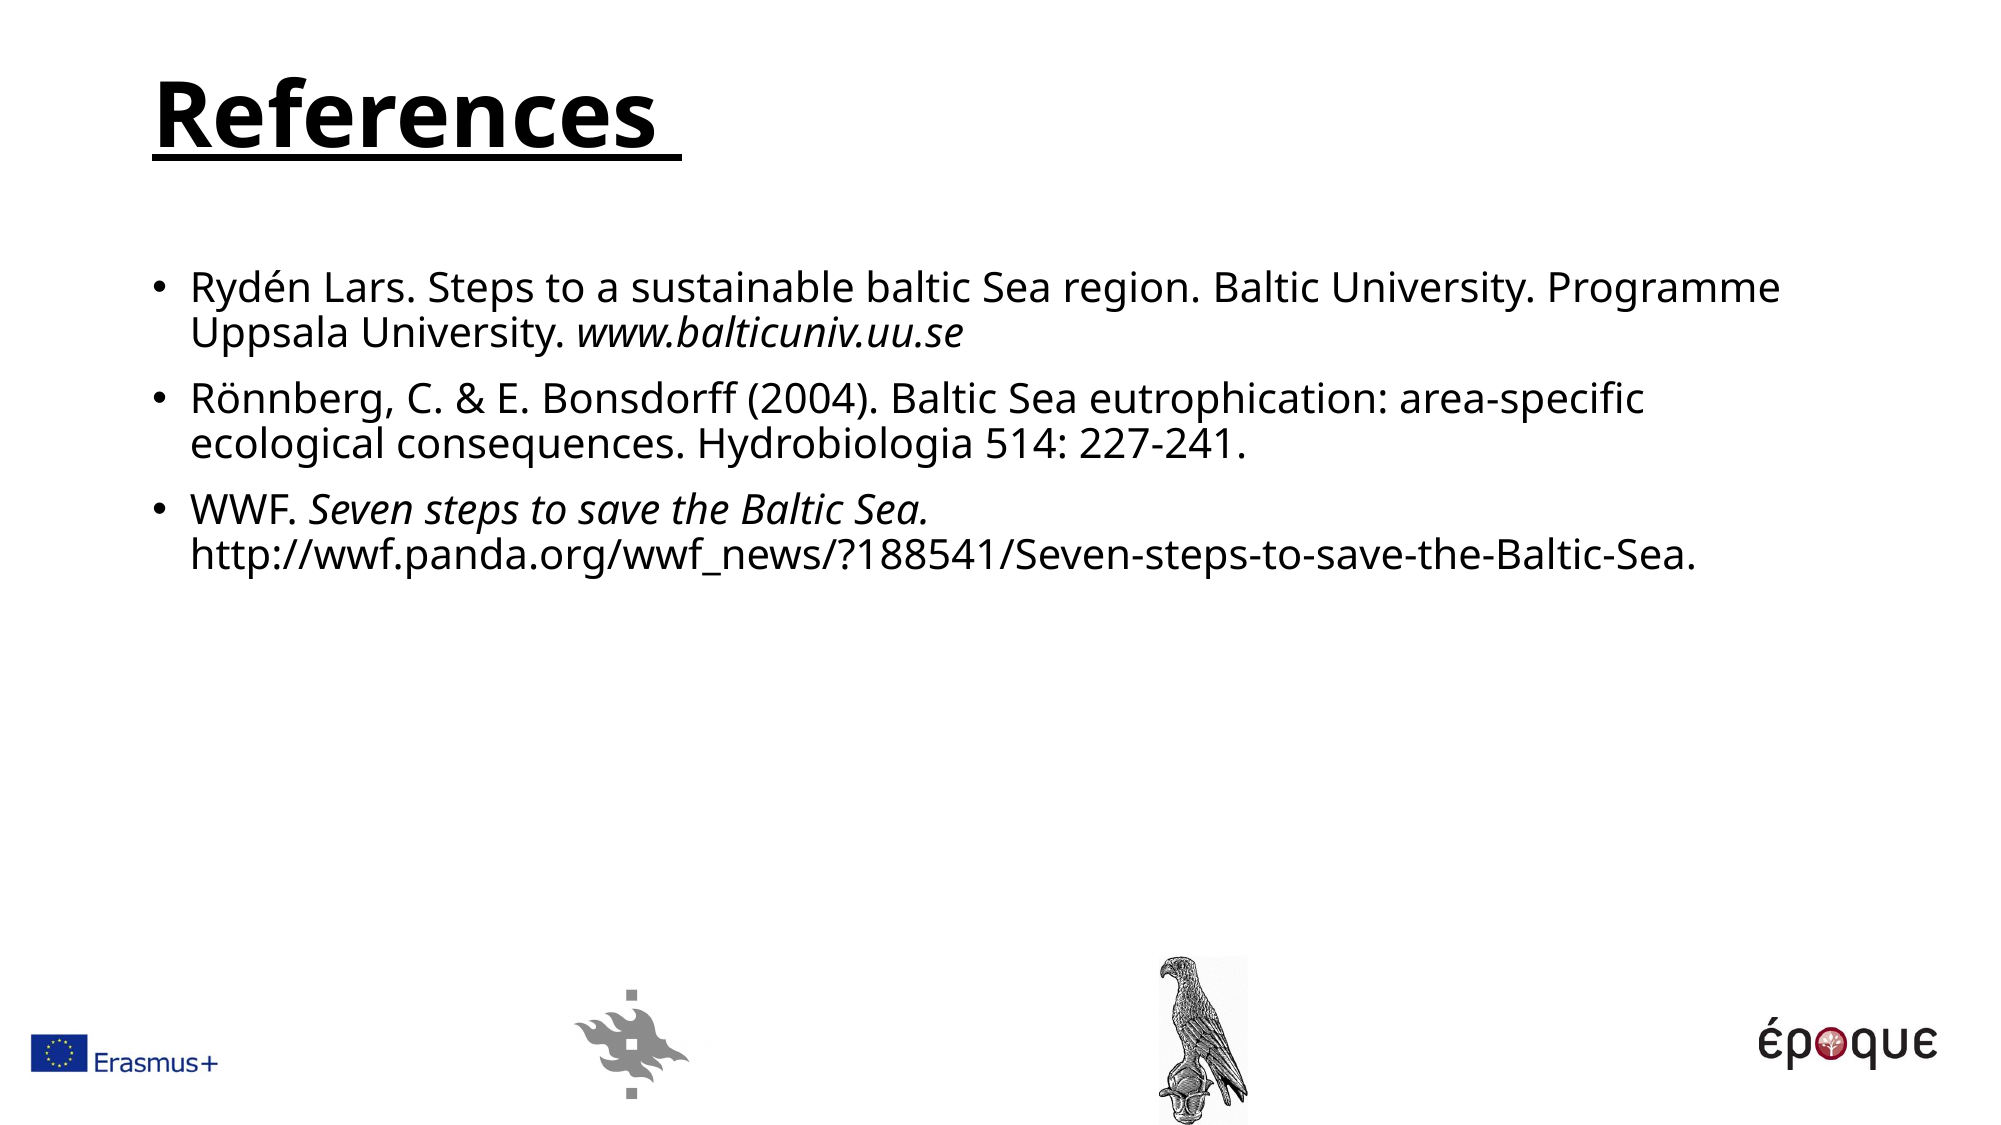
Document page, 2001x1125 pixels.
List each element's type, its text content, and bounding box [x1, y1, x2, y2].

list Rydén Lars. Steps to a sustainable baltic Sea region. Baltic University. Programme Uppsala University. www.balticuniv.uu.se Rönnberg, C. & E. Bonsdorff (2004). Baltic Sea eutrophication: area-specific ecological consequences. Hydrobiologia 514: 227-241. WWF. Seven steps to save the Baltic Sea. http://wwf.panda.org/wwf_news/?188541/Seven-steps-to-save-the-Baltic-Sea. [137, 258, 1863, 1057]
title References [137, 28, 1863, 207]
picture [29, 1023, 219, 1083]
picture [1158, 956, 1248, 1125]
picture [556, 981, 712, 1107]
picture [1759, 1017, 1937, 1070]
